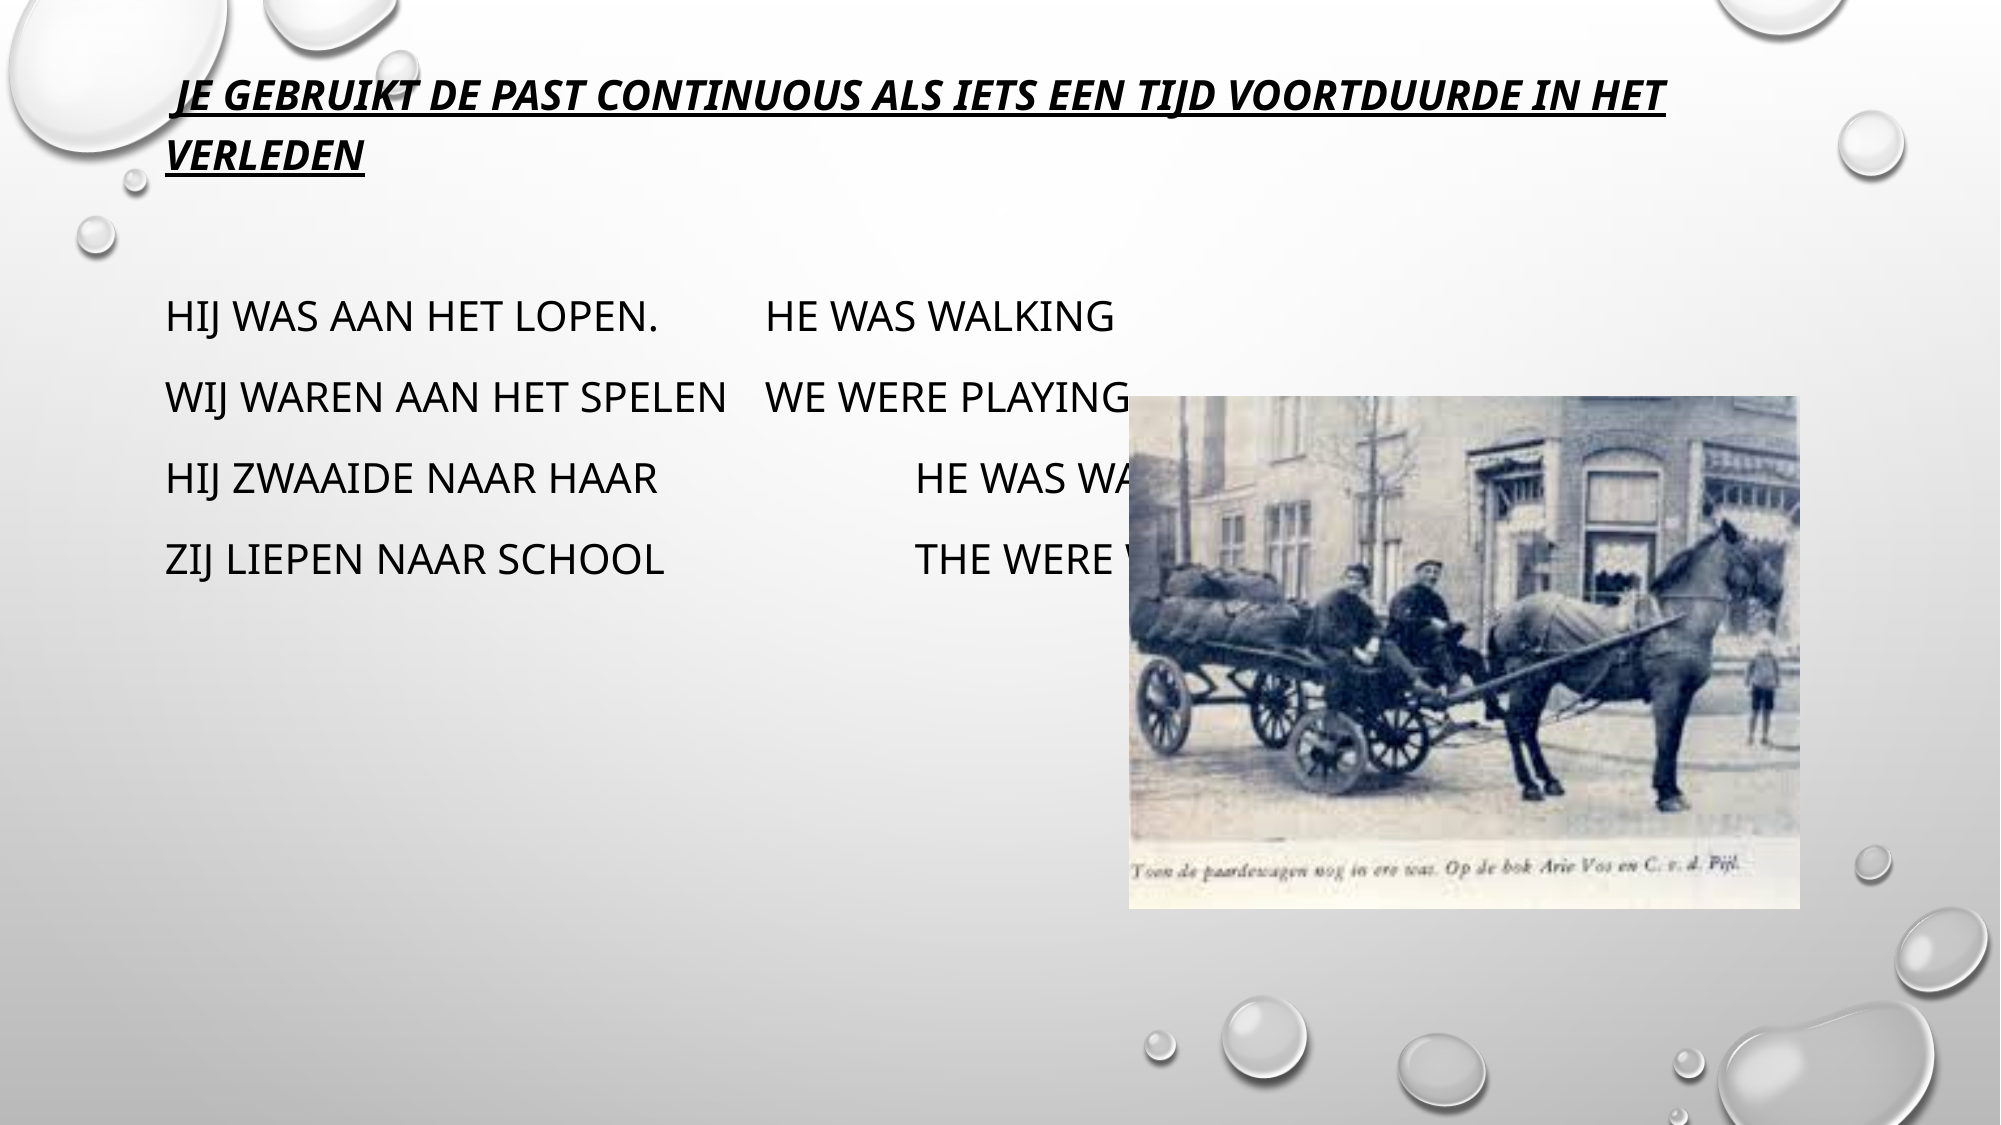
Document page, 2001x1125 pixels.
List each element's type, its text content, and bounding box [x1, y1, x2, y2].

picture [0, 0, 2000, 1125]
list Je gebruikt de past continuous als iets een tijd voortduurde in het verleden Hij was aan het lopen. He was walking Wij waren aan het spelen We were playing Hij zwaaide naar haar He was waving Zij liepen naar school The were walking [149, 50, 1850, 950]
